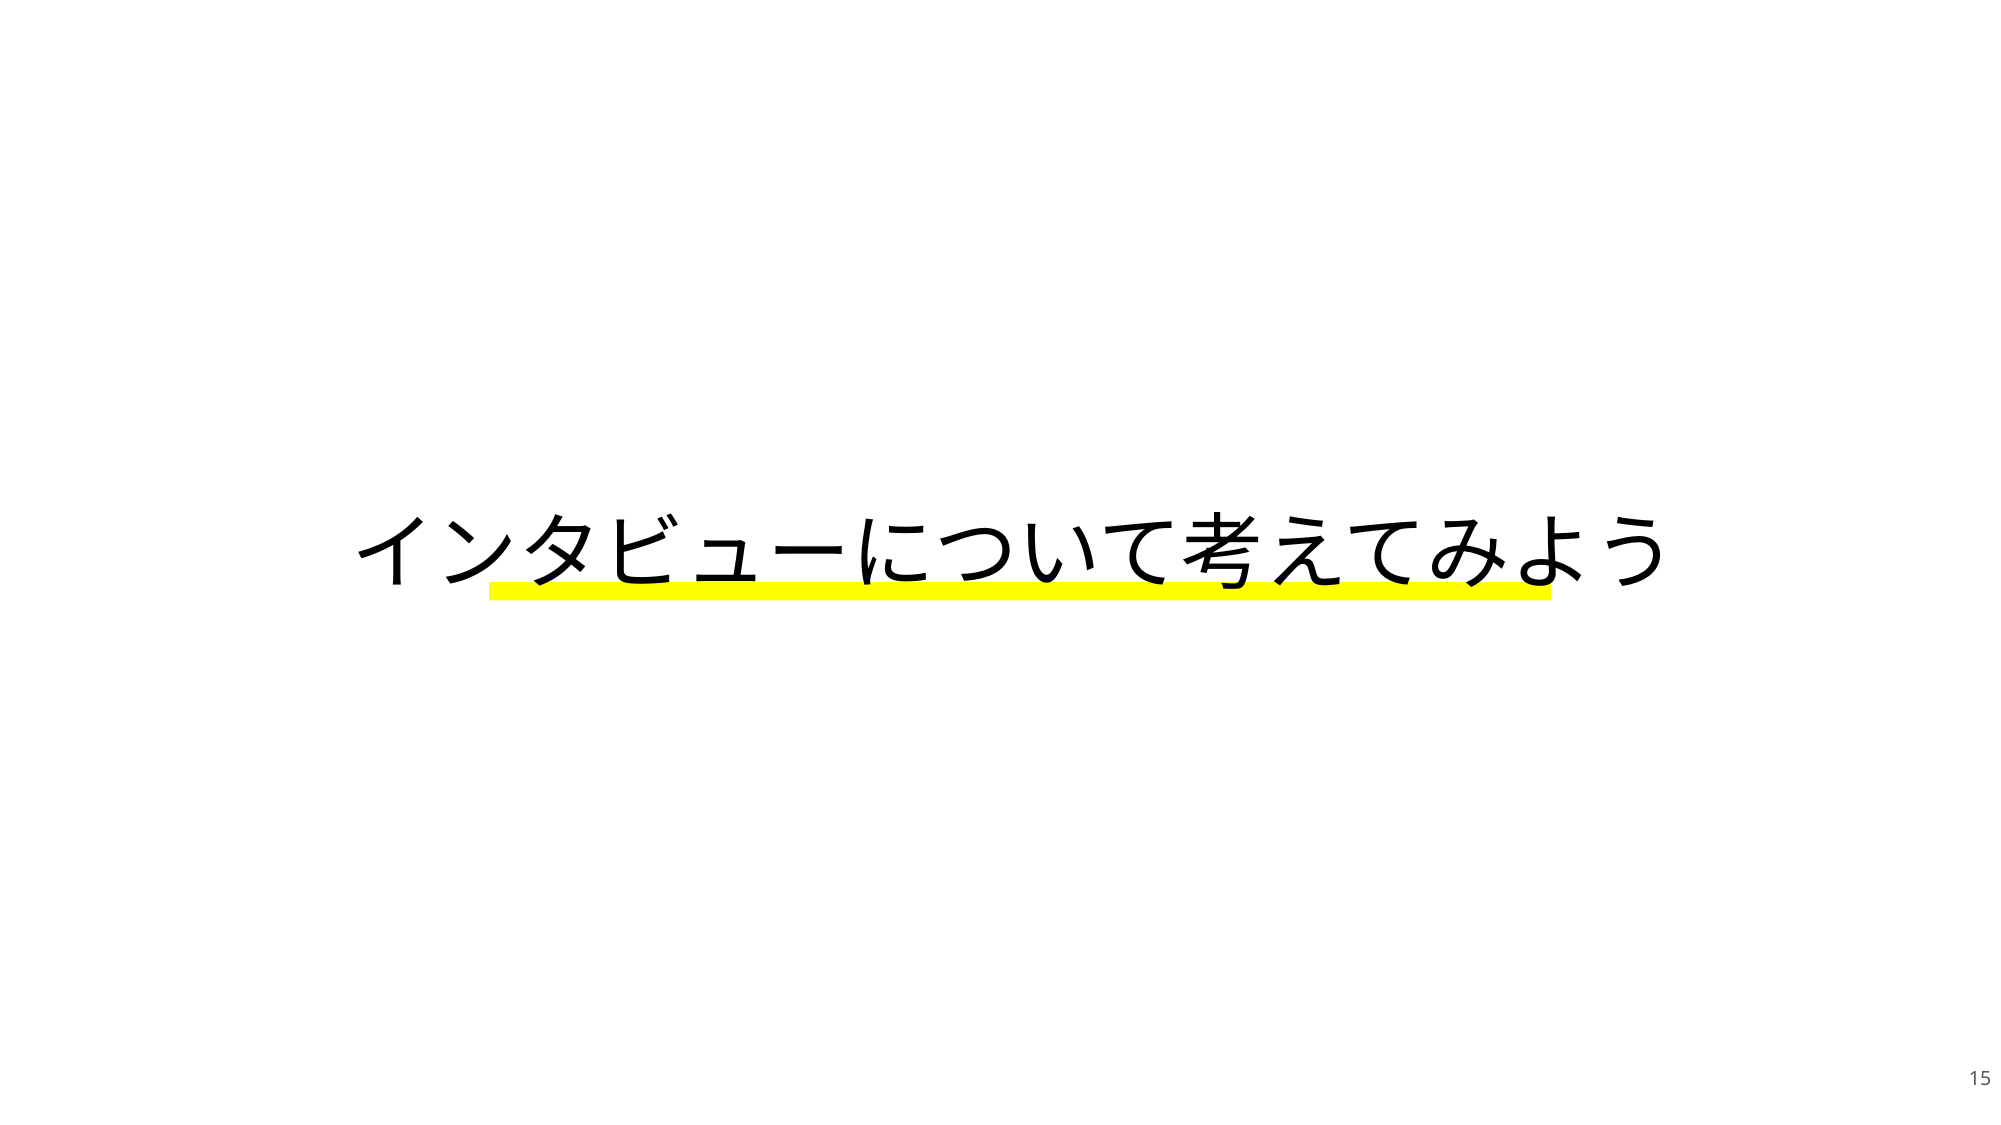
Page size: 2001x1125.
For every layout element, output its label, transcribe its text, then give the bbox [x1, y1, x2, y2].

slide_number 15 [1886, 1036, 2000, 1123]
title インタビューについて考えてみよう [82, 457, 1947, 642]
